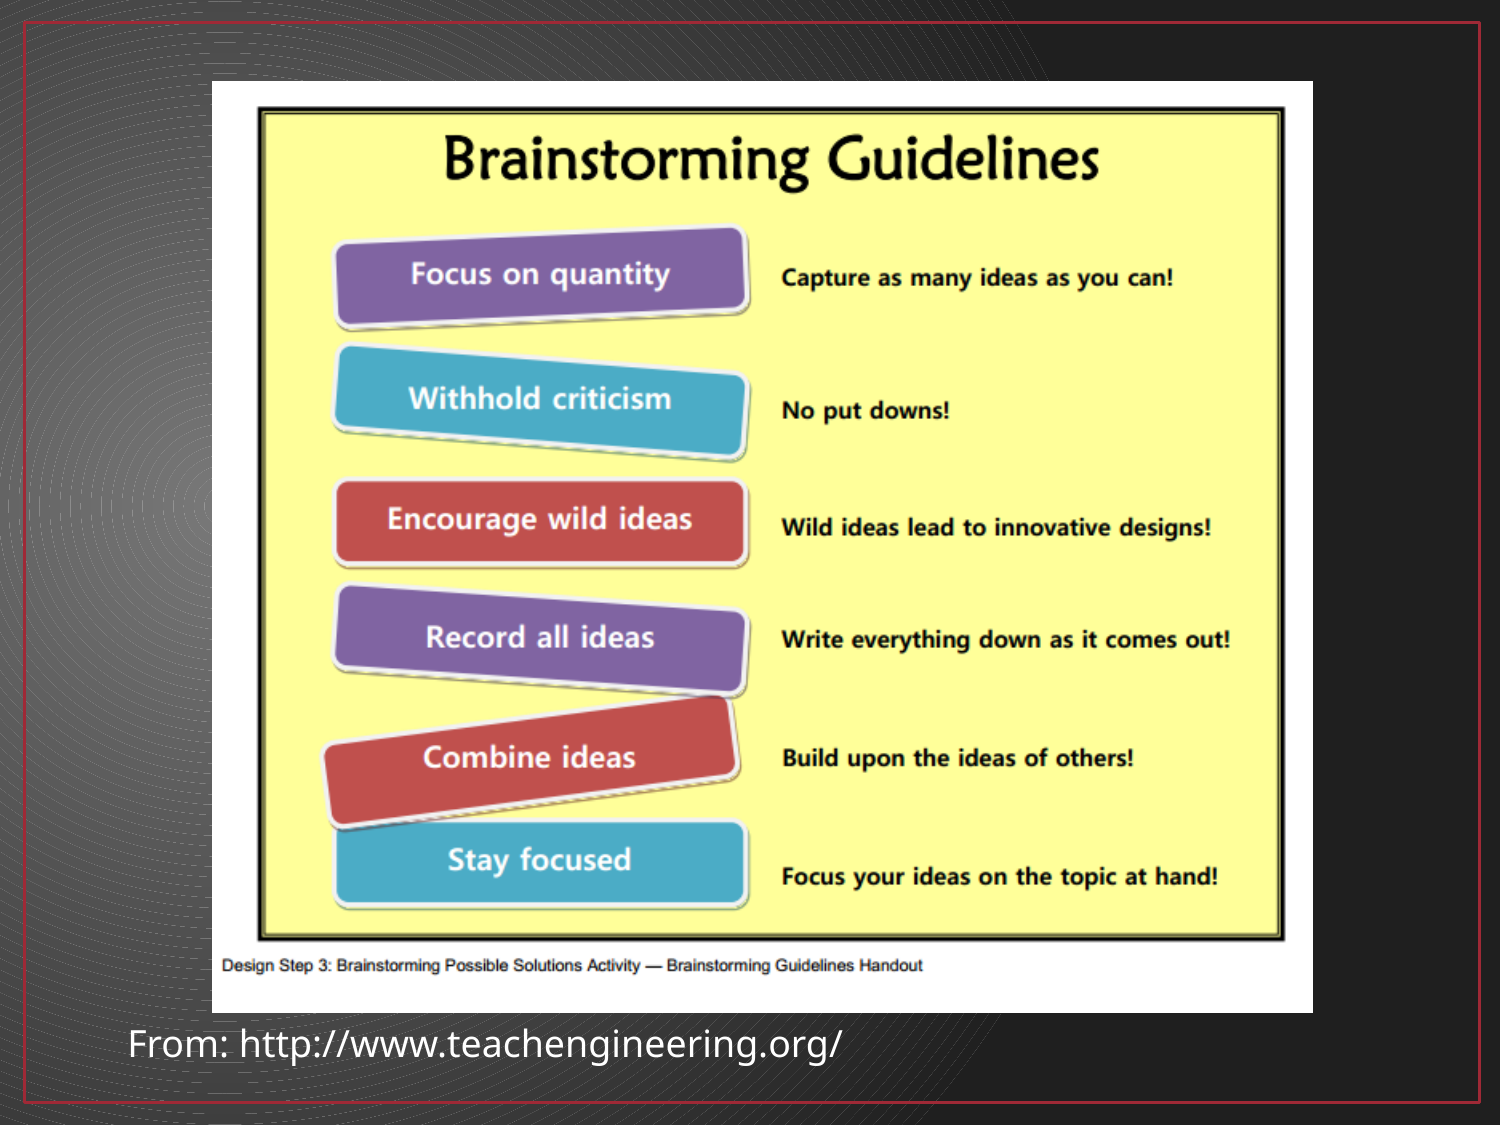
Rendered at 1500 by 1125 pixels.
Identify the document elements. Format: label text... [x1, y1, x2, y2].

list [212, 81, 1313, 1013]
text_box From: http://www.teachengineering.org/ [112, 1012, 1463, 1073]
